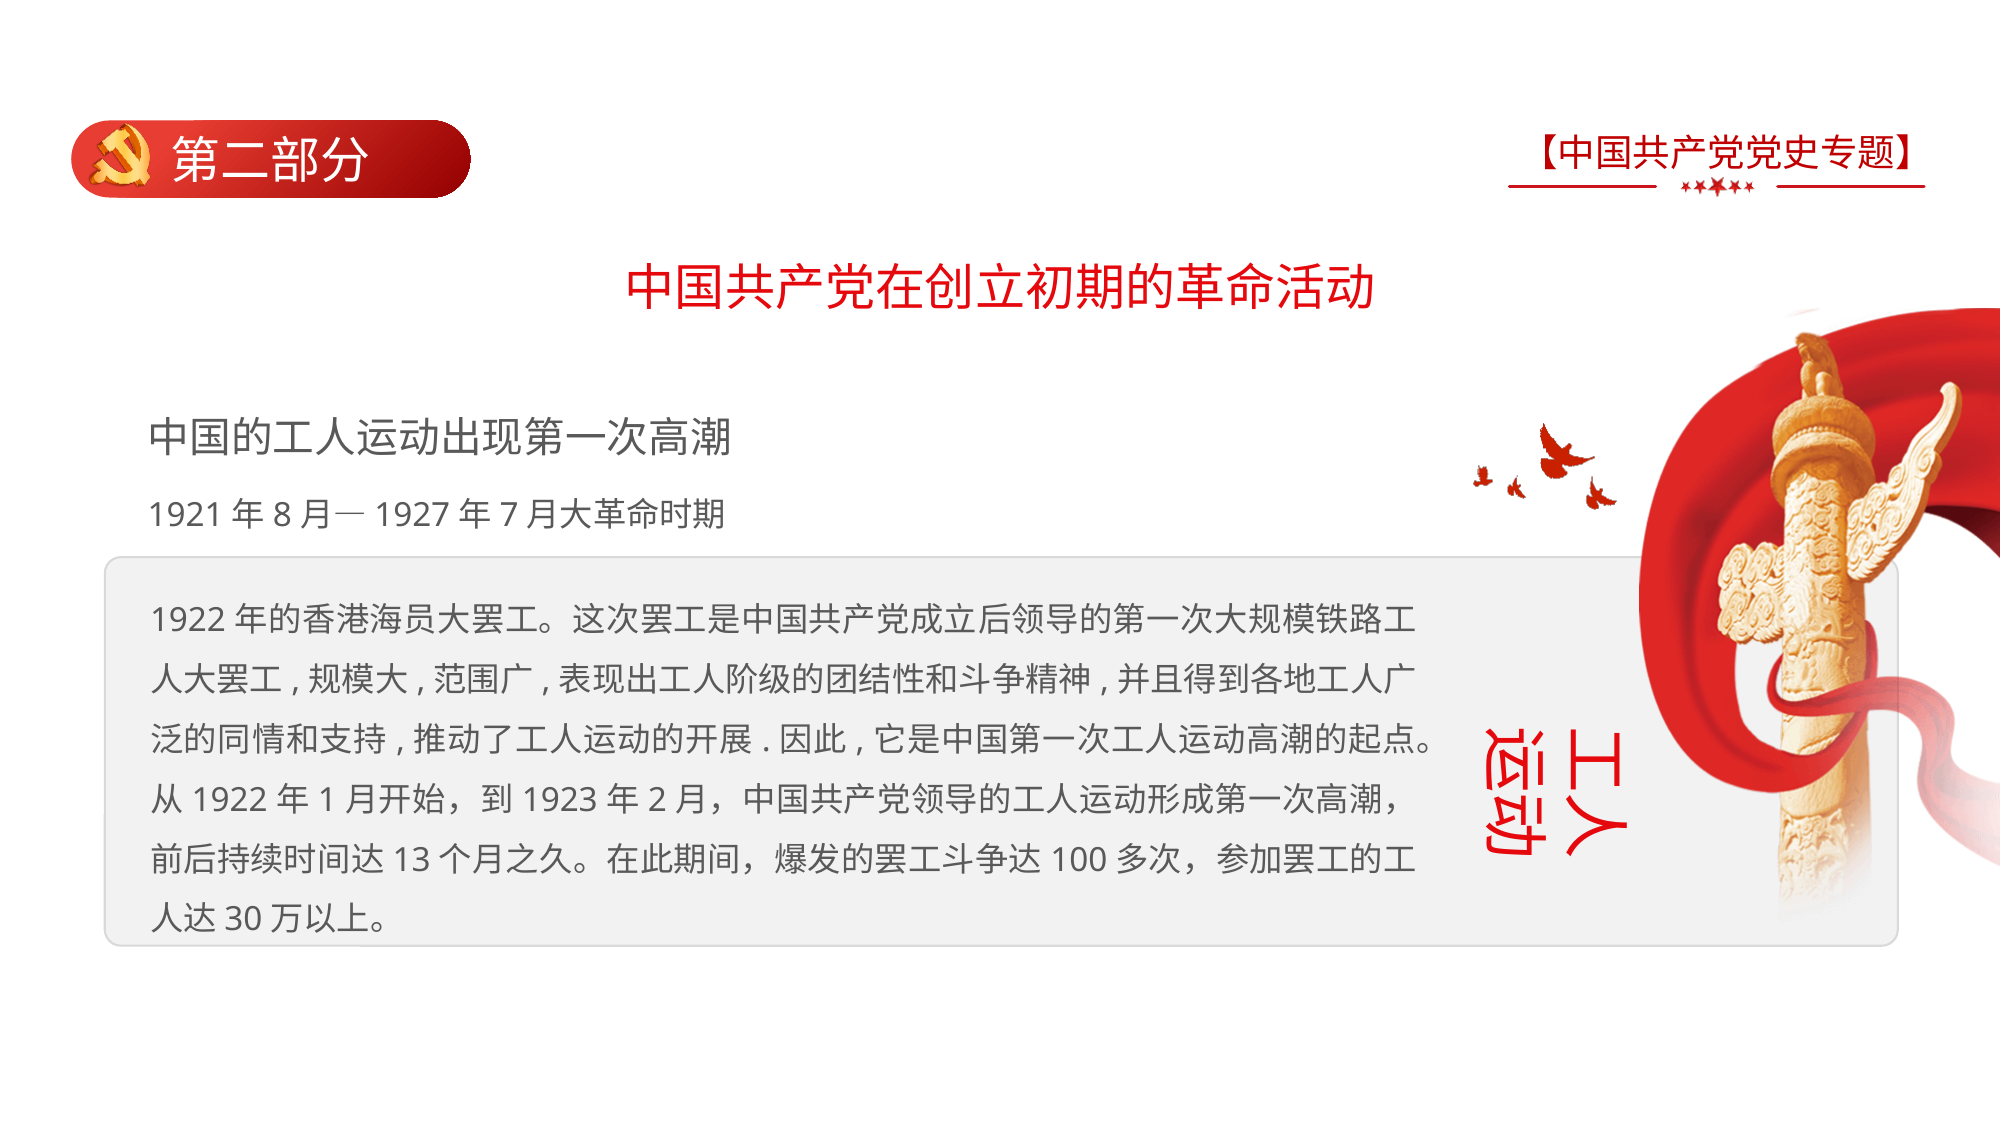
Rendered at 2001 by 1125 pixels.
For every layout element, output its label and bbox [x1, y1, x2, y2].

picture [1639, 262, 2000, 1002]
picture [1447, 378, 1632, 572]
text_box [71, 104, 471, 205]
text_box [1188, 119, 1953, 198]
text_box [104, 557, 1639, 946]
text_box [0, 0, 2000, 1125]
